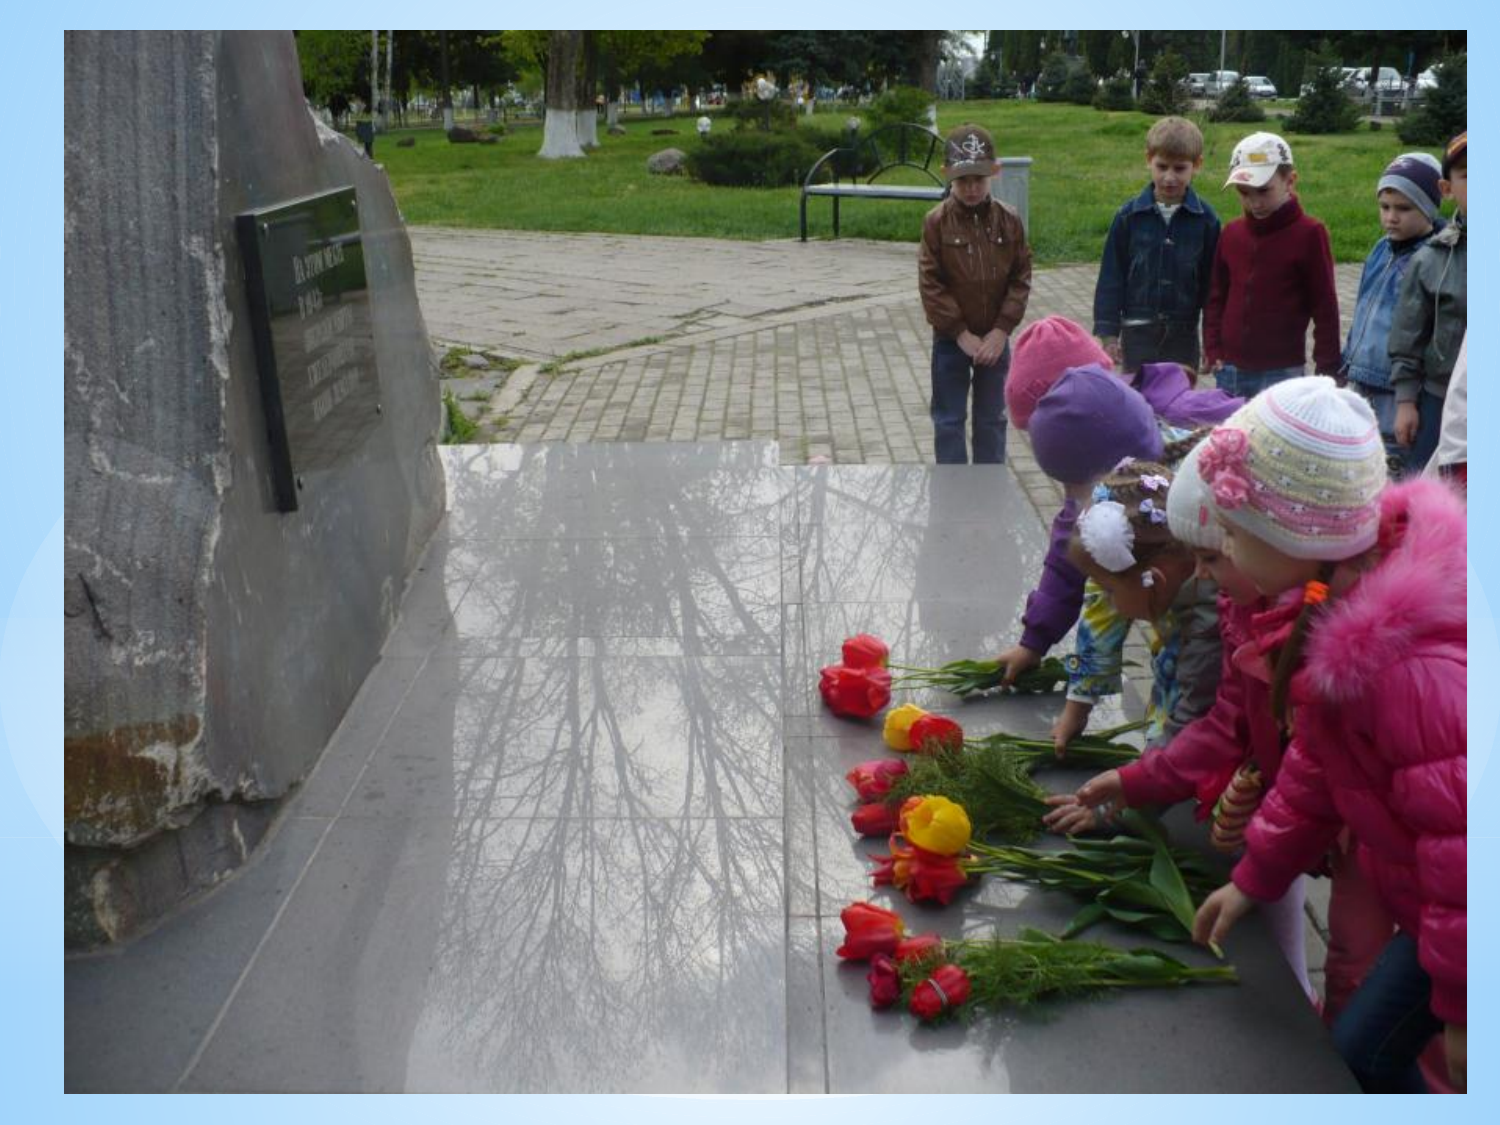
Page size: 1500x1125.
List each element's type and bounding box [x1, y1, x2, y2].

list [64, 30, 1467, 1095]
